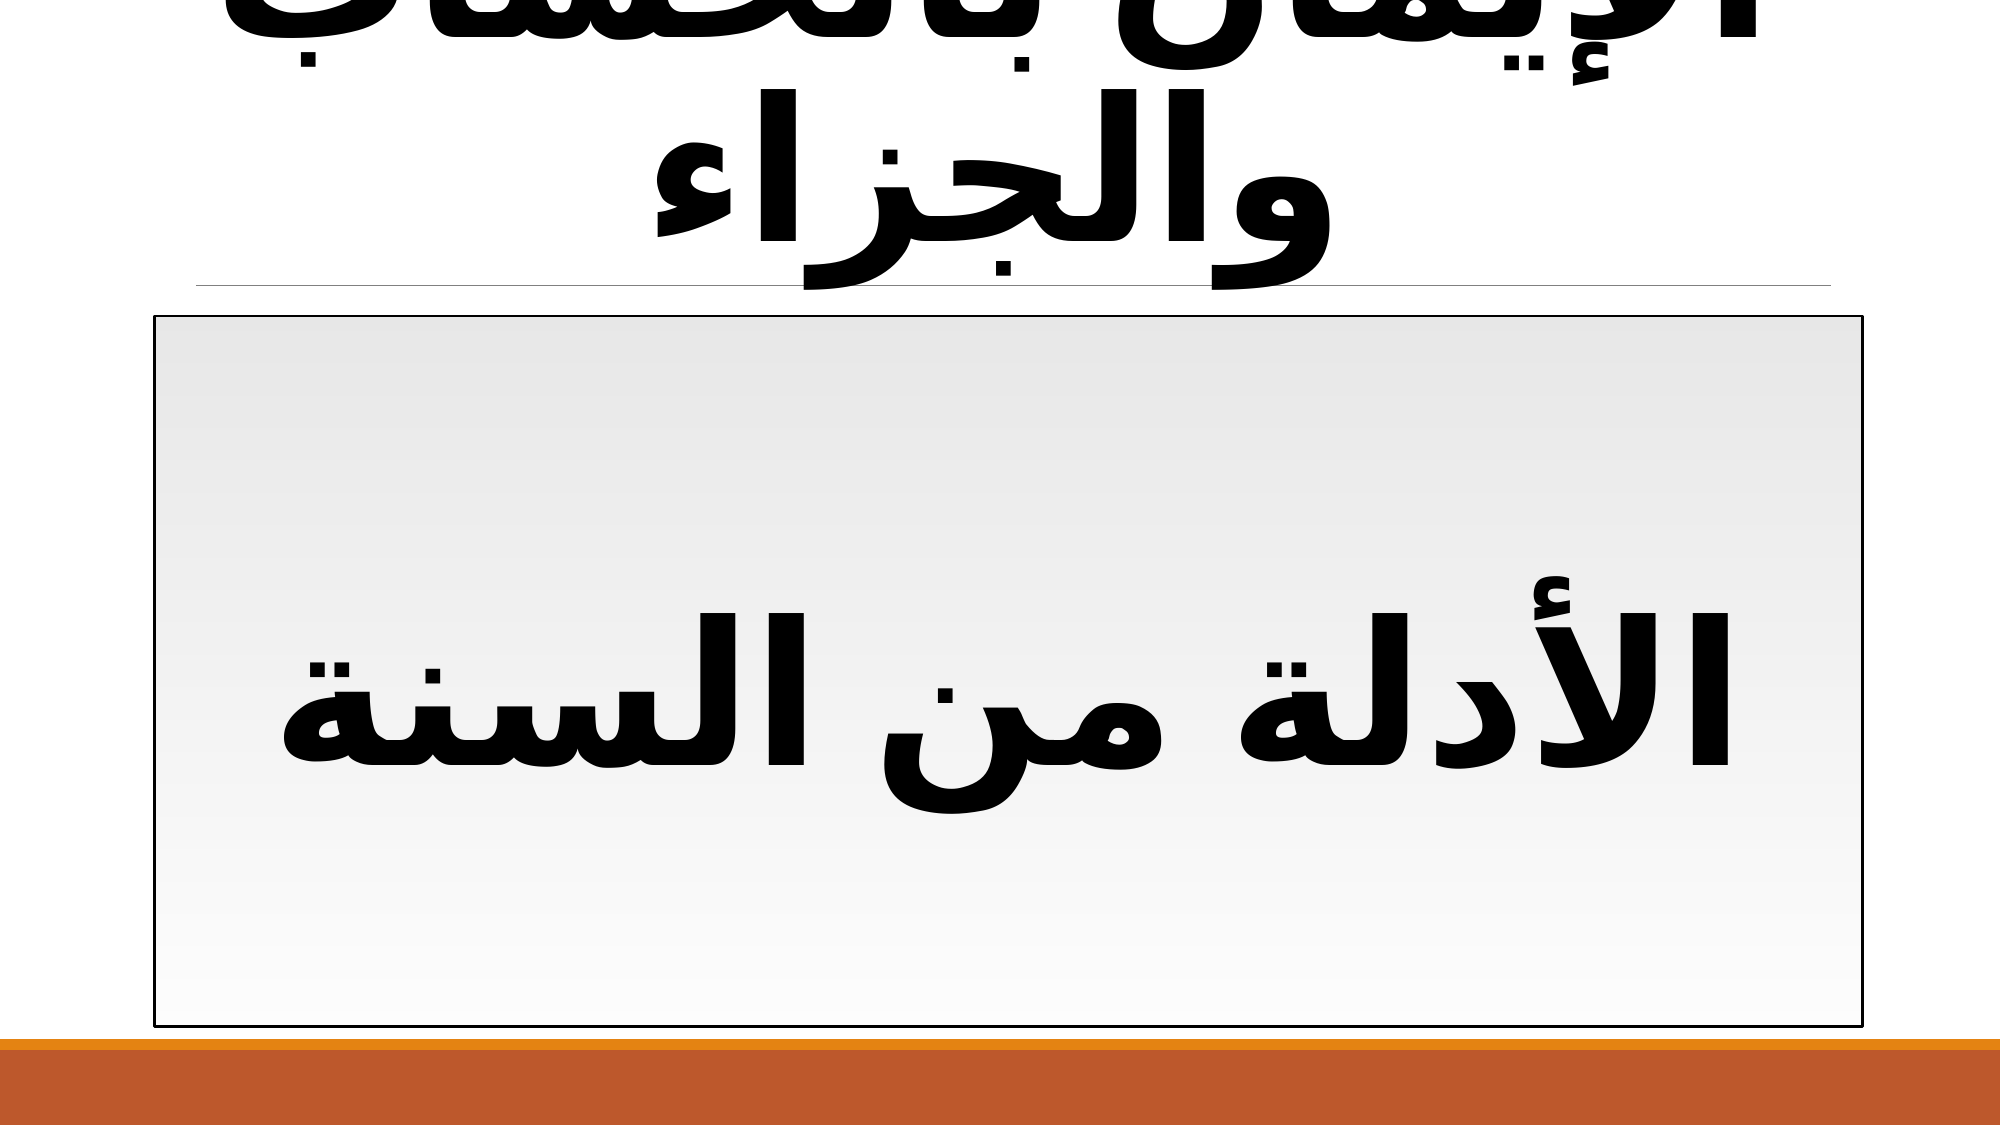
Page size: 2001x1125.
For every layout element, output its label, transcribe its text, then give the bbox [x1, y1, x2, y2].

title الإيمان بالحساب والجزاء [46, 44, 1942, 290]
list الأدلة من السنة [153, 315, 1864, 1028]
